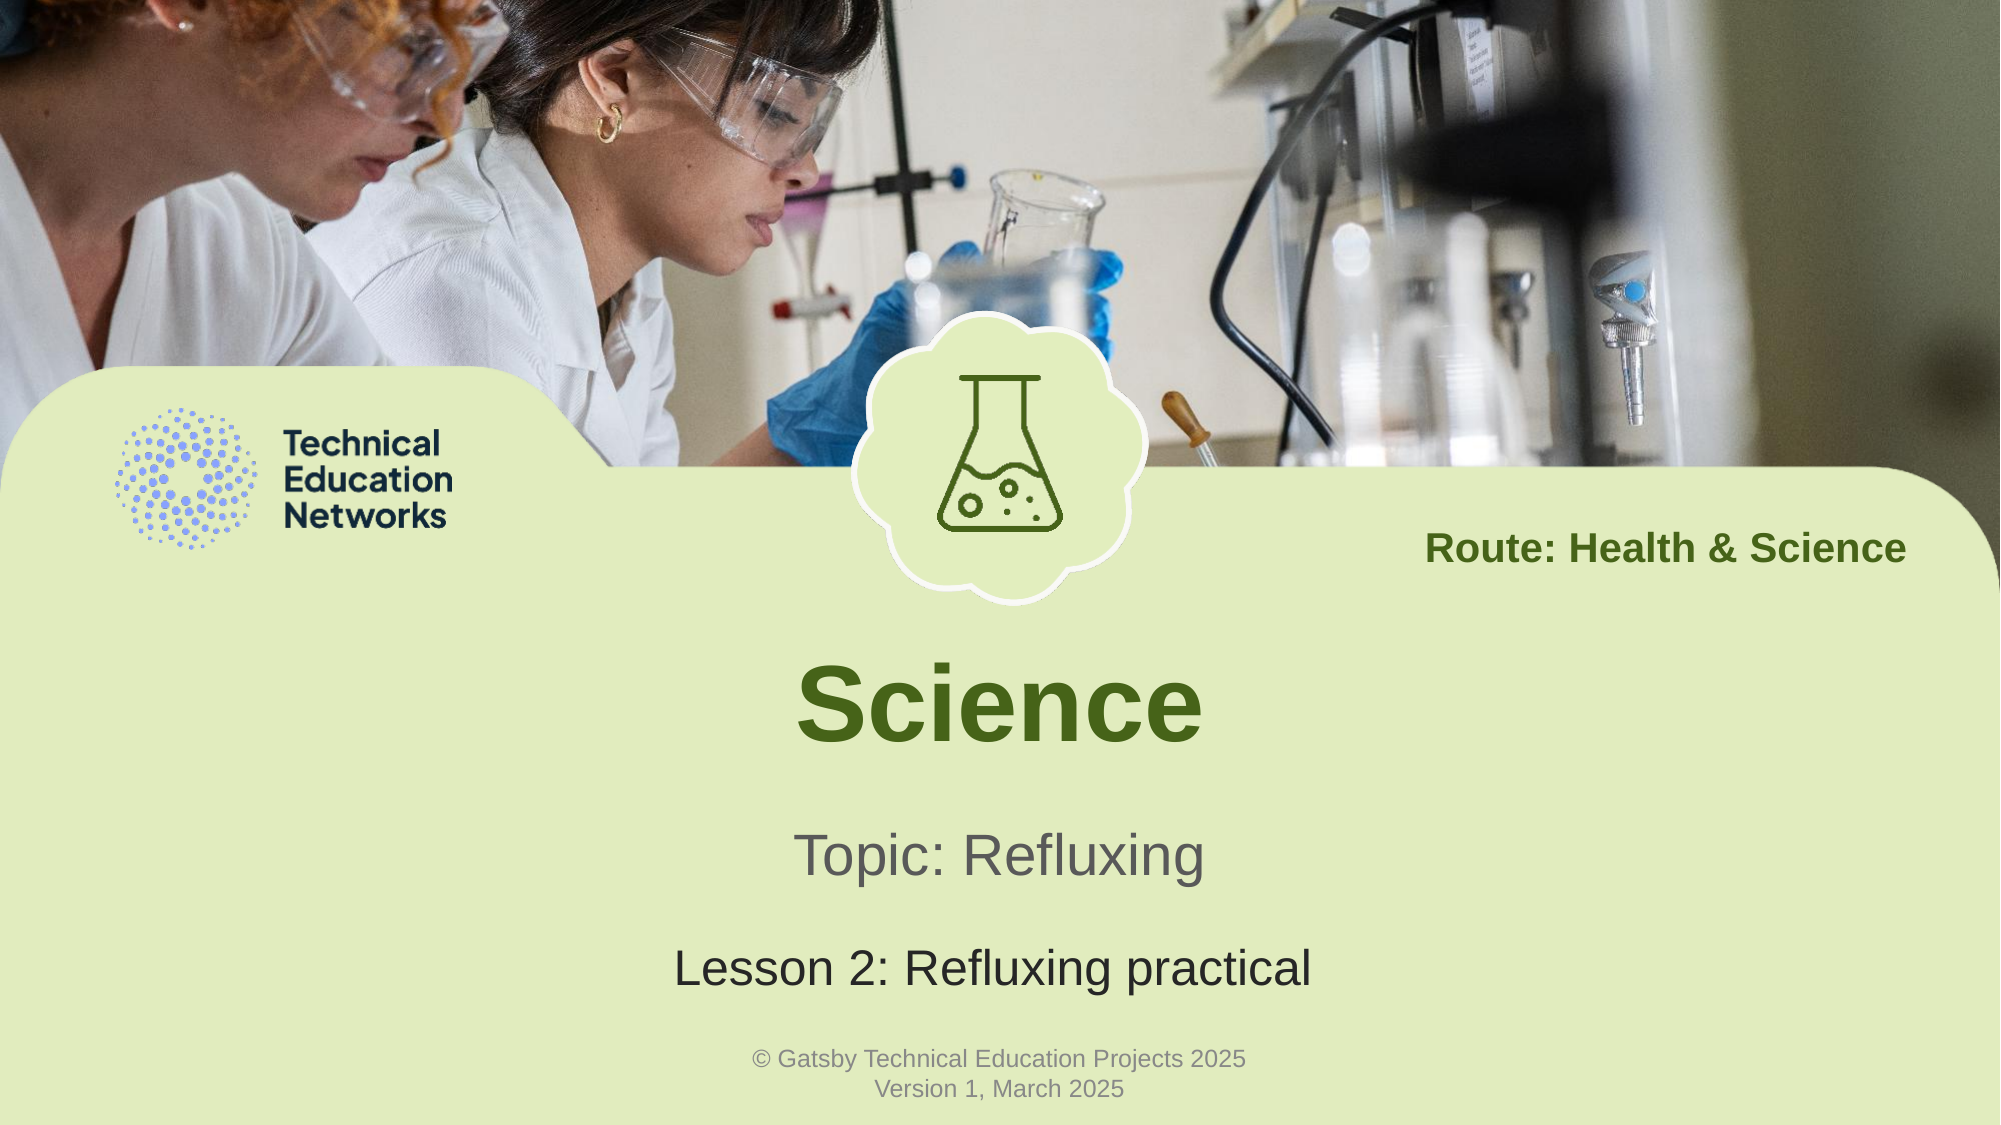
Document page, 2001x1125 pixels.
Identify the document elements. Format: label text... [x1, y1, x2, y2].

list Route: Health & Science [999, 509, 1923, 597]
picture [0, 0, 2000, 1125]
list Lesson 2: Refluxing practical [249, 922, 1750, 998]
text_box [1079, 1048, 1110, 1099]
text_box [994, 1083, 1025, 1125]
subtitle Topic: Refluxing [249, 804, 1750, 900]
title Science [249, 629, 1750, 773]
